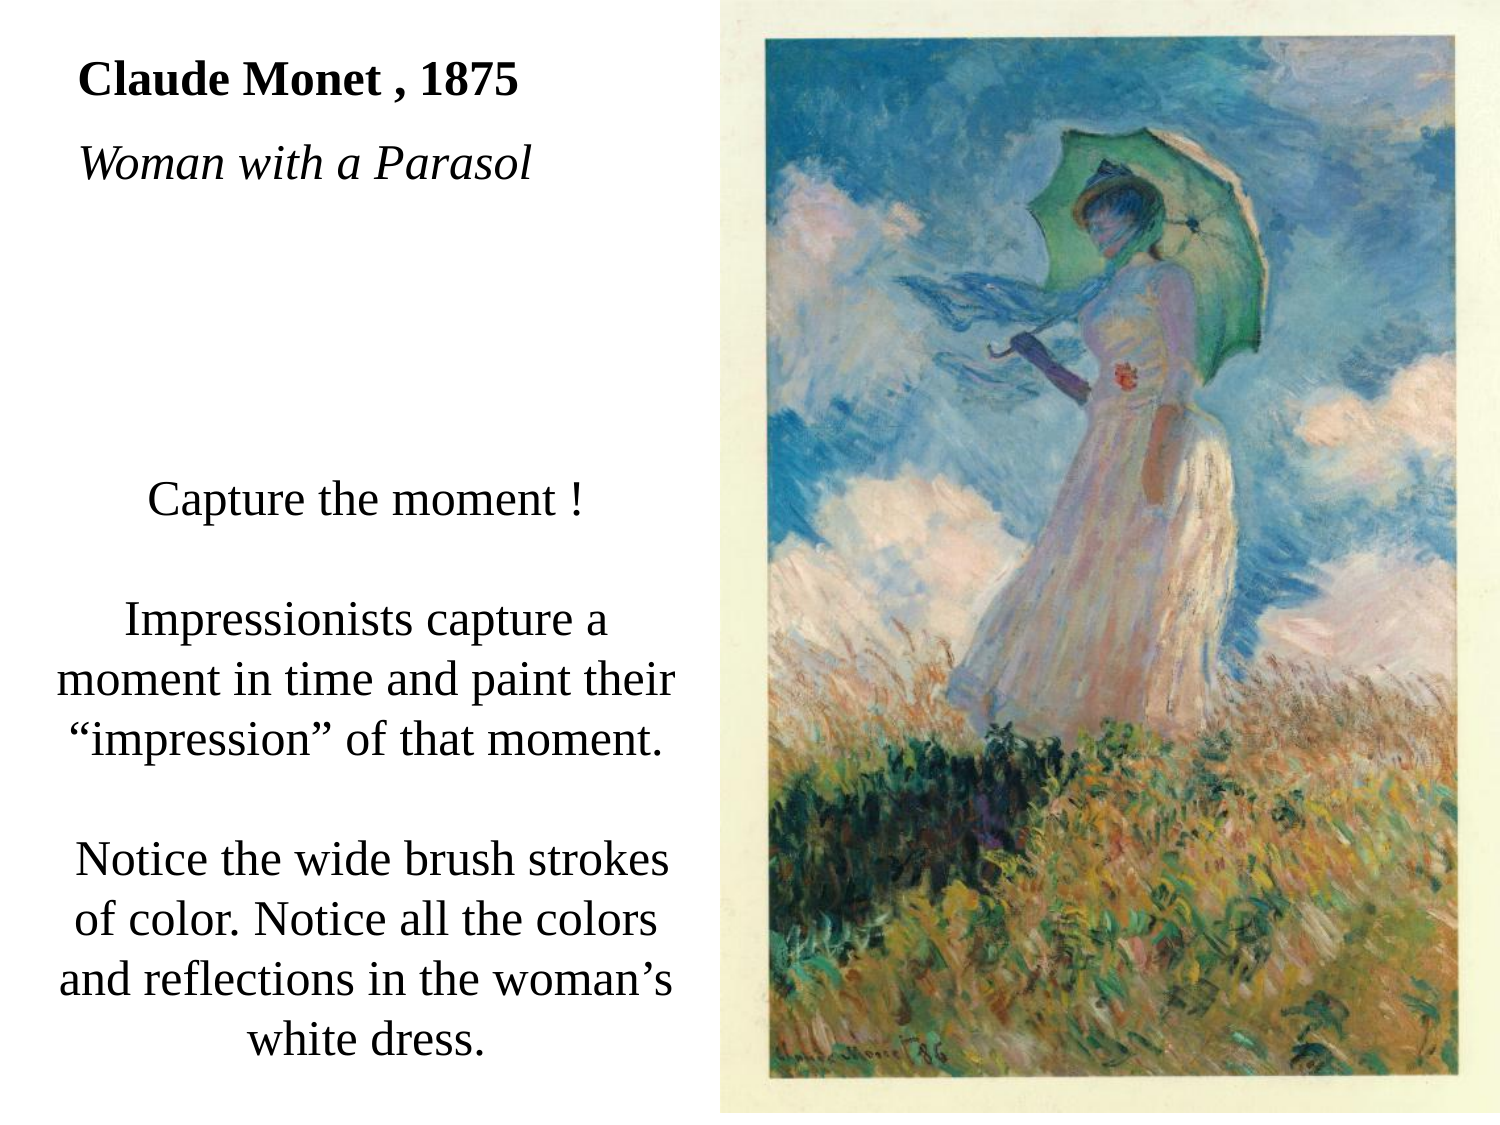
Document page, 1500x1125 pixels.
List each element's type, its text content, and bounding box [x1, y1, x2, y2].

text_box Claude Monet , 1875 Woman with a Parasol [62, 37, 600, 198]
text_box Capture the moment ! Impressionists capture a moment in time and paint their “impression” of that moment. Notice the wide brush strokes of color. Notice all the colors and reflections in the woman’s white dress. [35, 457, 698, 1073]
picture [720, 0, 1500, 1113]
